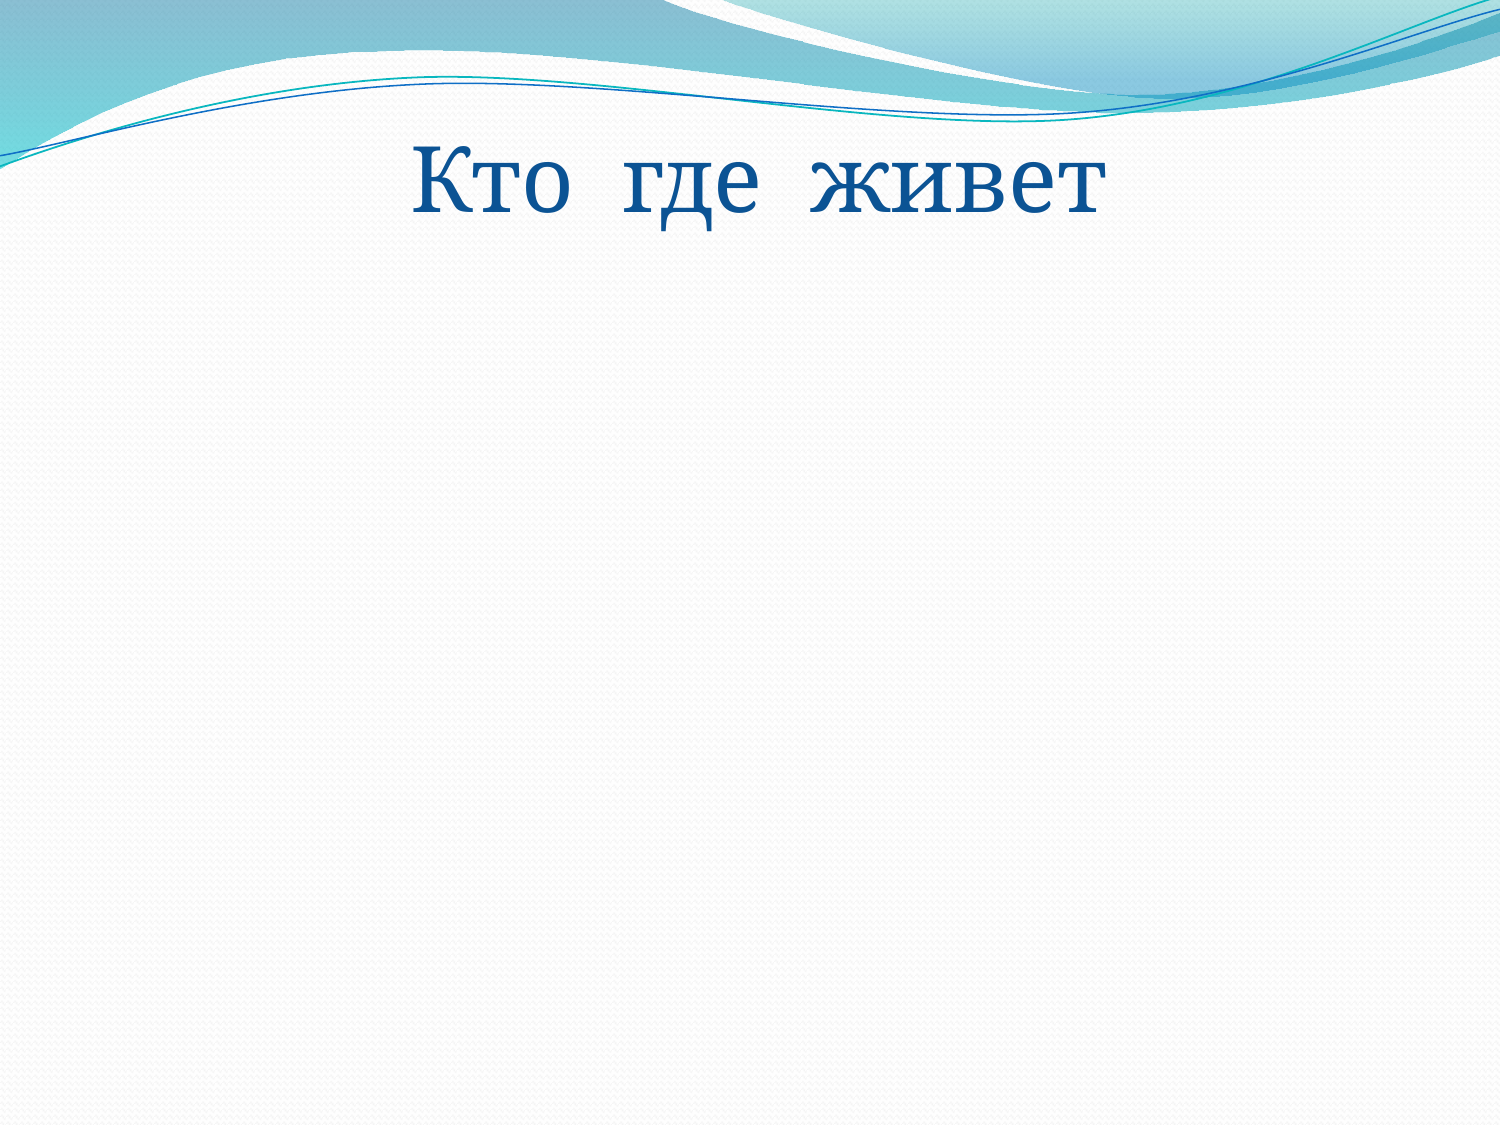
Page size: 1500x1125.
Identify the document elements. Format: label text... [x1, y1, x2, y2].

text_box Кто где живет [395, 113, 1164, 239]
